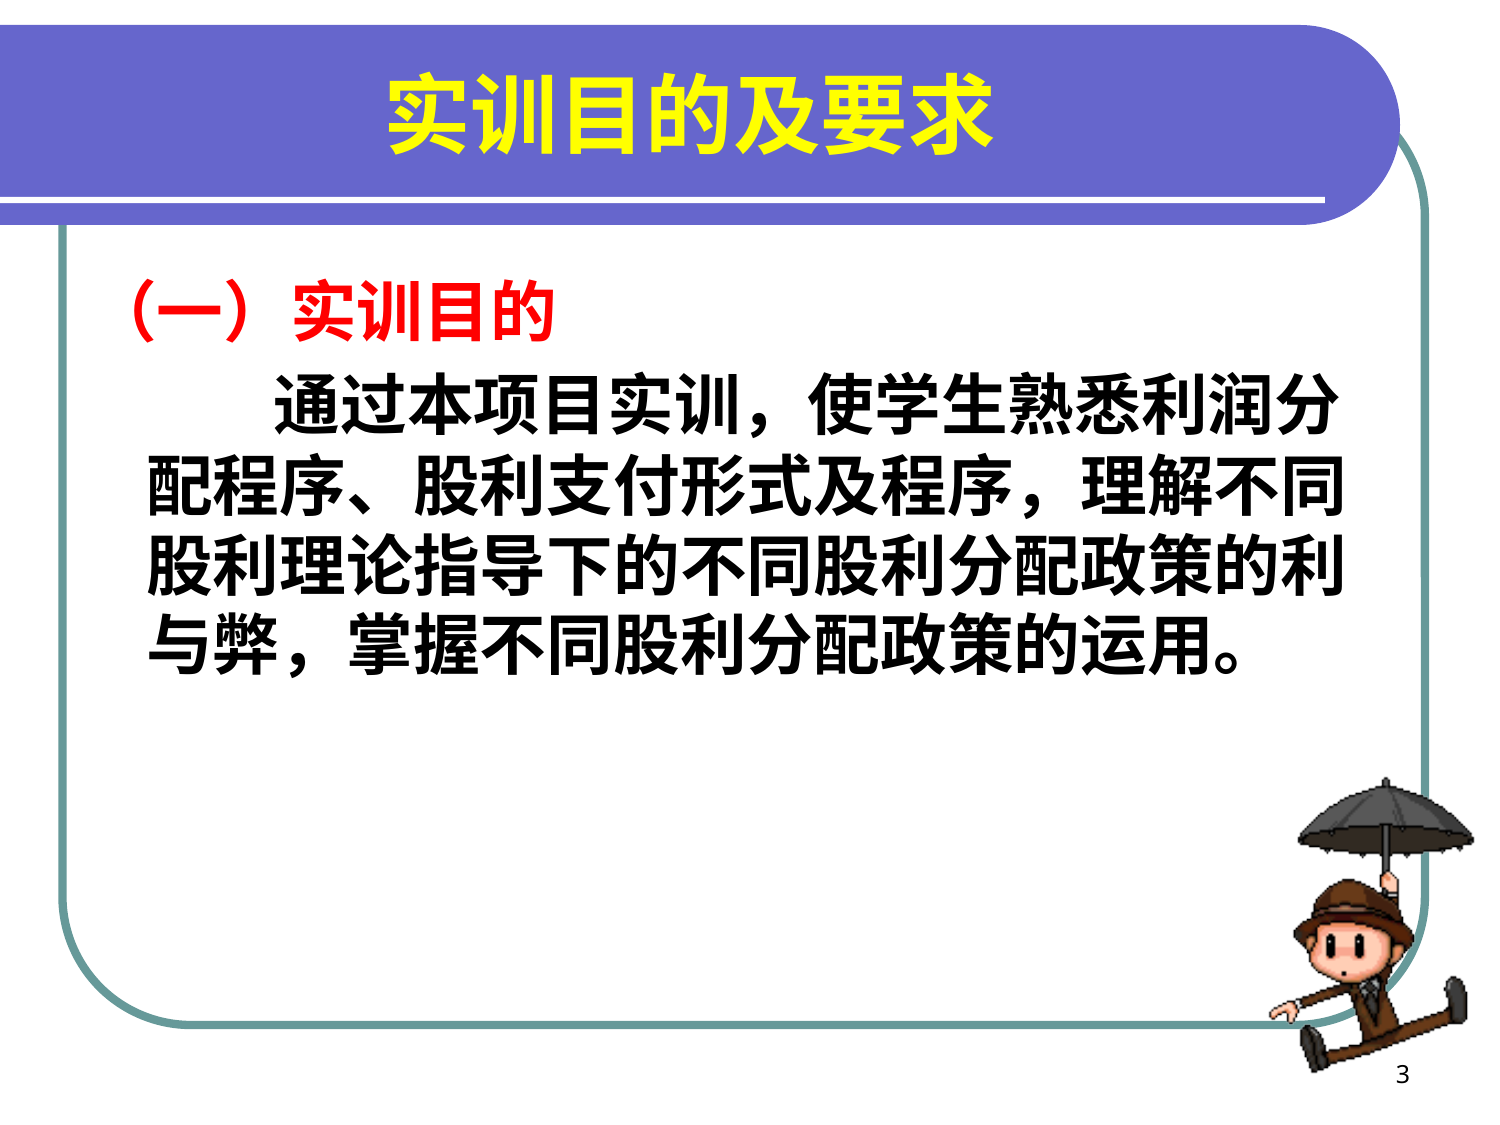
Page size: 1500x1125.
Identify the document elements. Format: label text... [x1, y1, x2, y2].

title 实训目的及要求 [31, 37, 1348, 188]
list （一）实训目的 通过本项目实训，使学生熟悉利润分配程序、股利支付形式及程序，理解不同股利理论指导下的不同股利分配政策的利与弊，掌握不同股利分配政策的运用。 [74, 262, 1376, 751]
picture [1212, 762, 1500, 1087]
slide_number 3 [1074, 1024, 1426, 1101]
